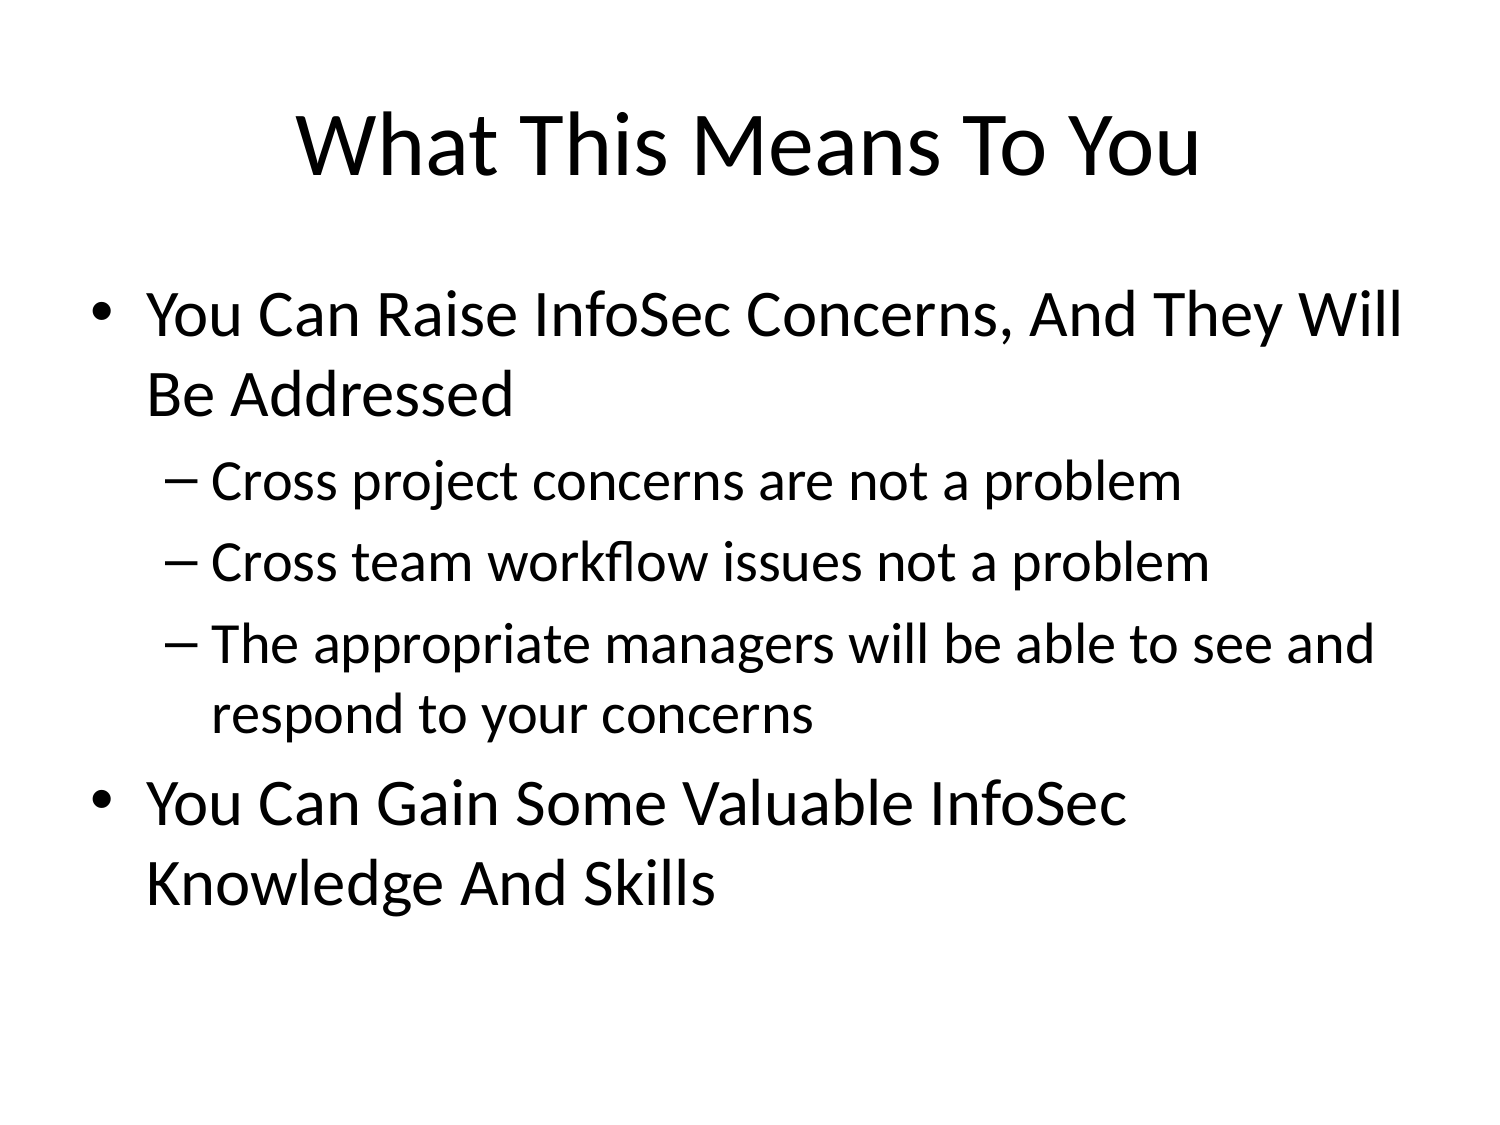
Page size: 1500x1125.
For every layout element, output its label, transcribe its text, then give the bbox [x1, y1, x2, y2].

title What This Means To You [75, 45, 1425, 233]
list You Can Raise InfoSec Concerns, And They Will Be Addressed Cross project concerns are not a problem Cross team workflow issues not a problem The appropriate managers will be able to see and respond to your concerns You Can Gain Some Valuable InfoSec Knowledge And Skills [75, 262, 1425, 1005]
